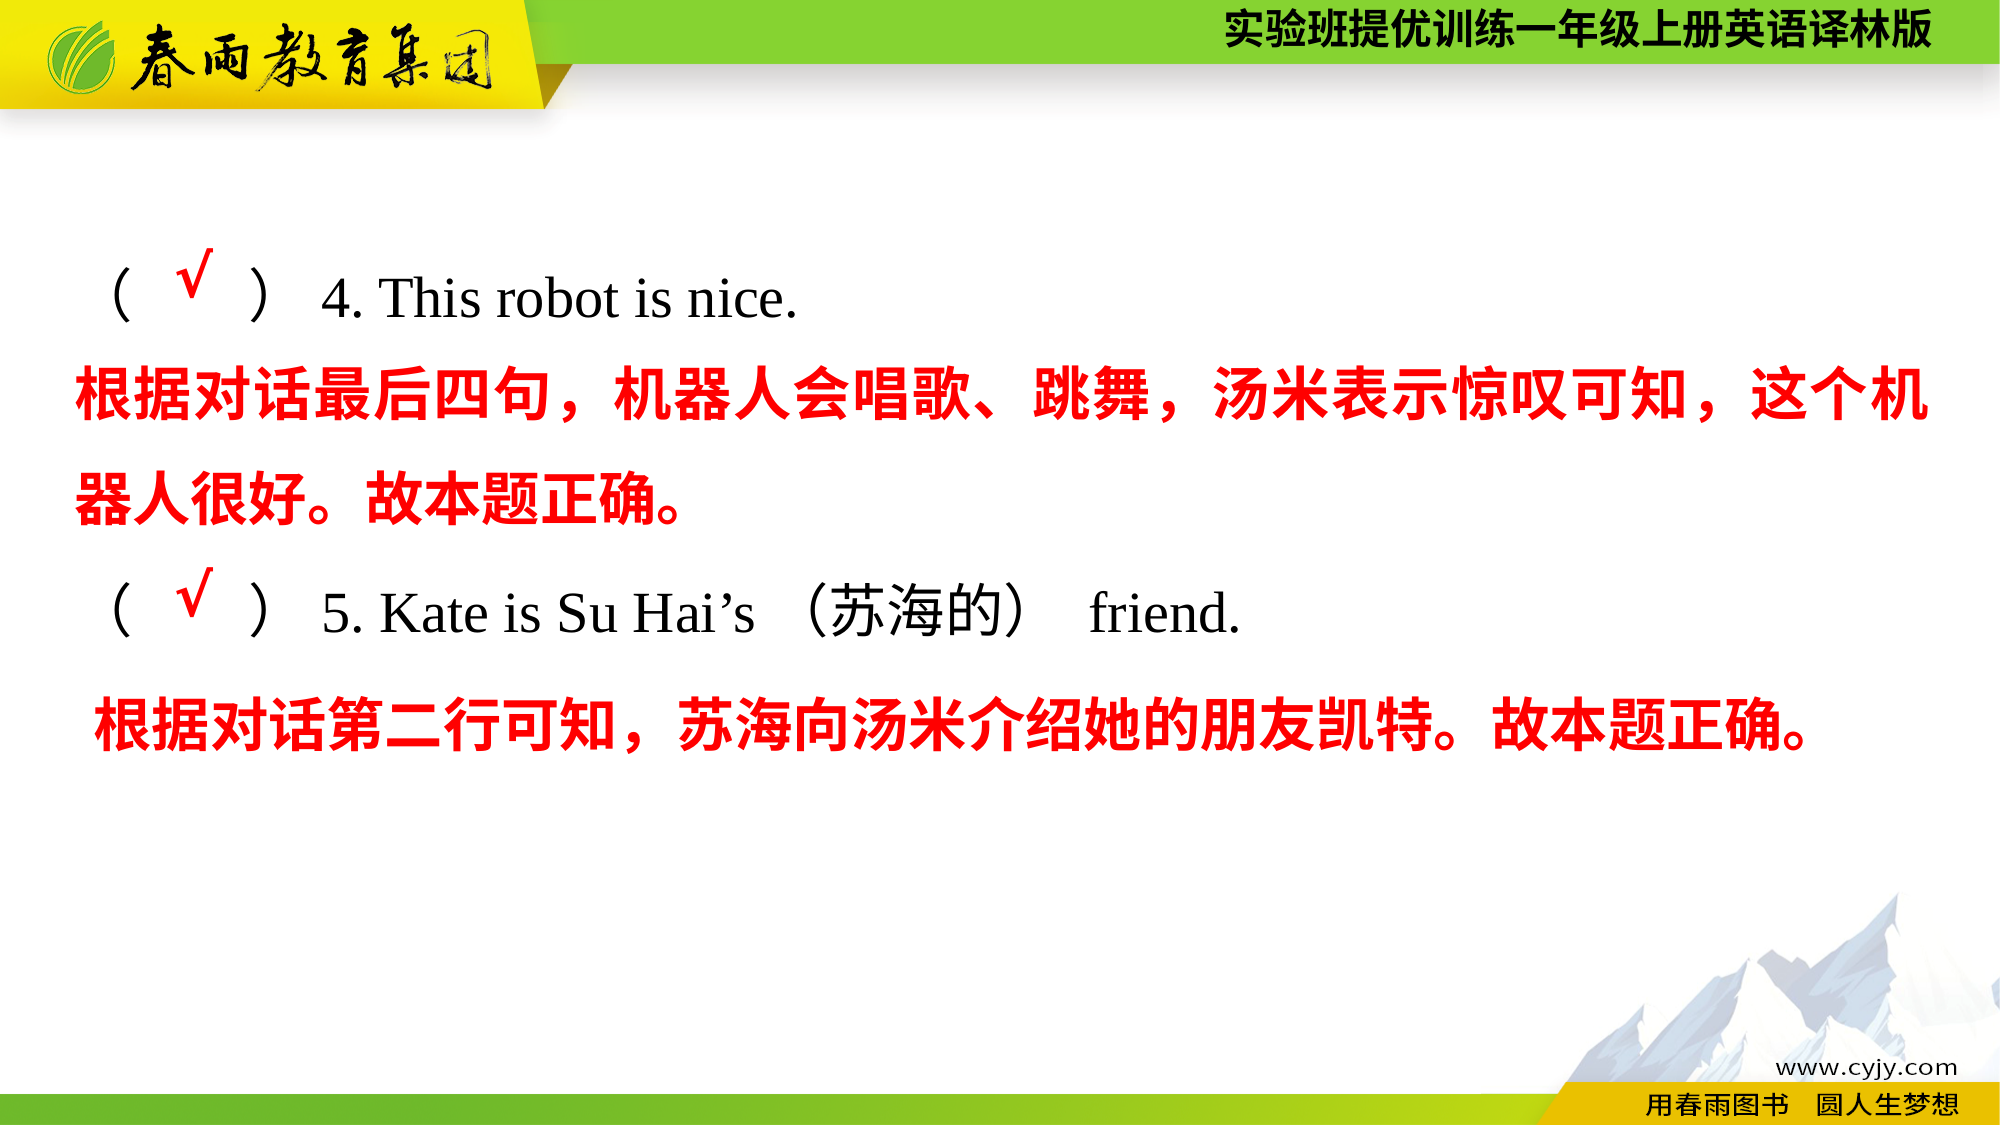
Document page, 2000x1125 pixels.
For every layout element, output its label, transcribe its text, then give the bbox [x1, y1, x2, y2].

picture [0, 0, 2000, 1125]
list （ ）4. This robot is nice. （ ）5. Kate is Su Hai’s（苏海的） friend. [59, 217, 1944, 314]
list （ ）4. This robot is nice. （ ）5. Kate is Su Hai’s（苏海的） friend. [59, 540, 1944, 657]
text_box √ [159, 231, 229, 314]
text_box 根据对话最后四句，机器人会唱歌、跳舞，汤米表示惊叹可知，这个机器人很好。故本题正确。 [59, 314, 1944, 540]
text_box 根据对话第二行可知，苏海向汤米介绍她的朋友凯特。故本题正确。 [78, 645, 1963, 766]
text_box √ [159, 550, 229, 636]
